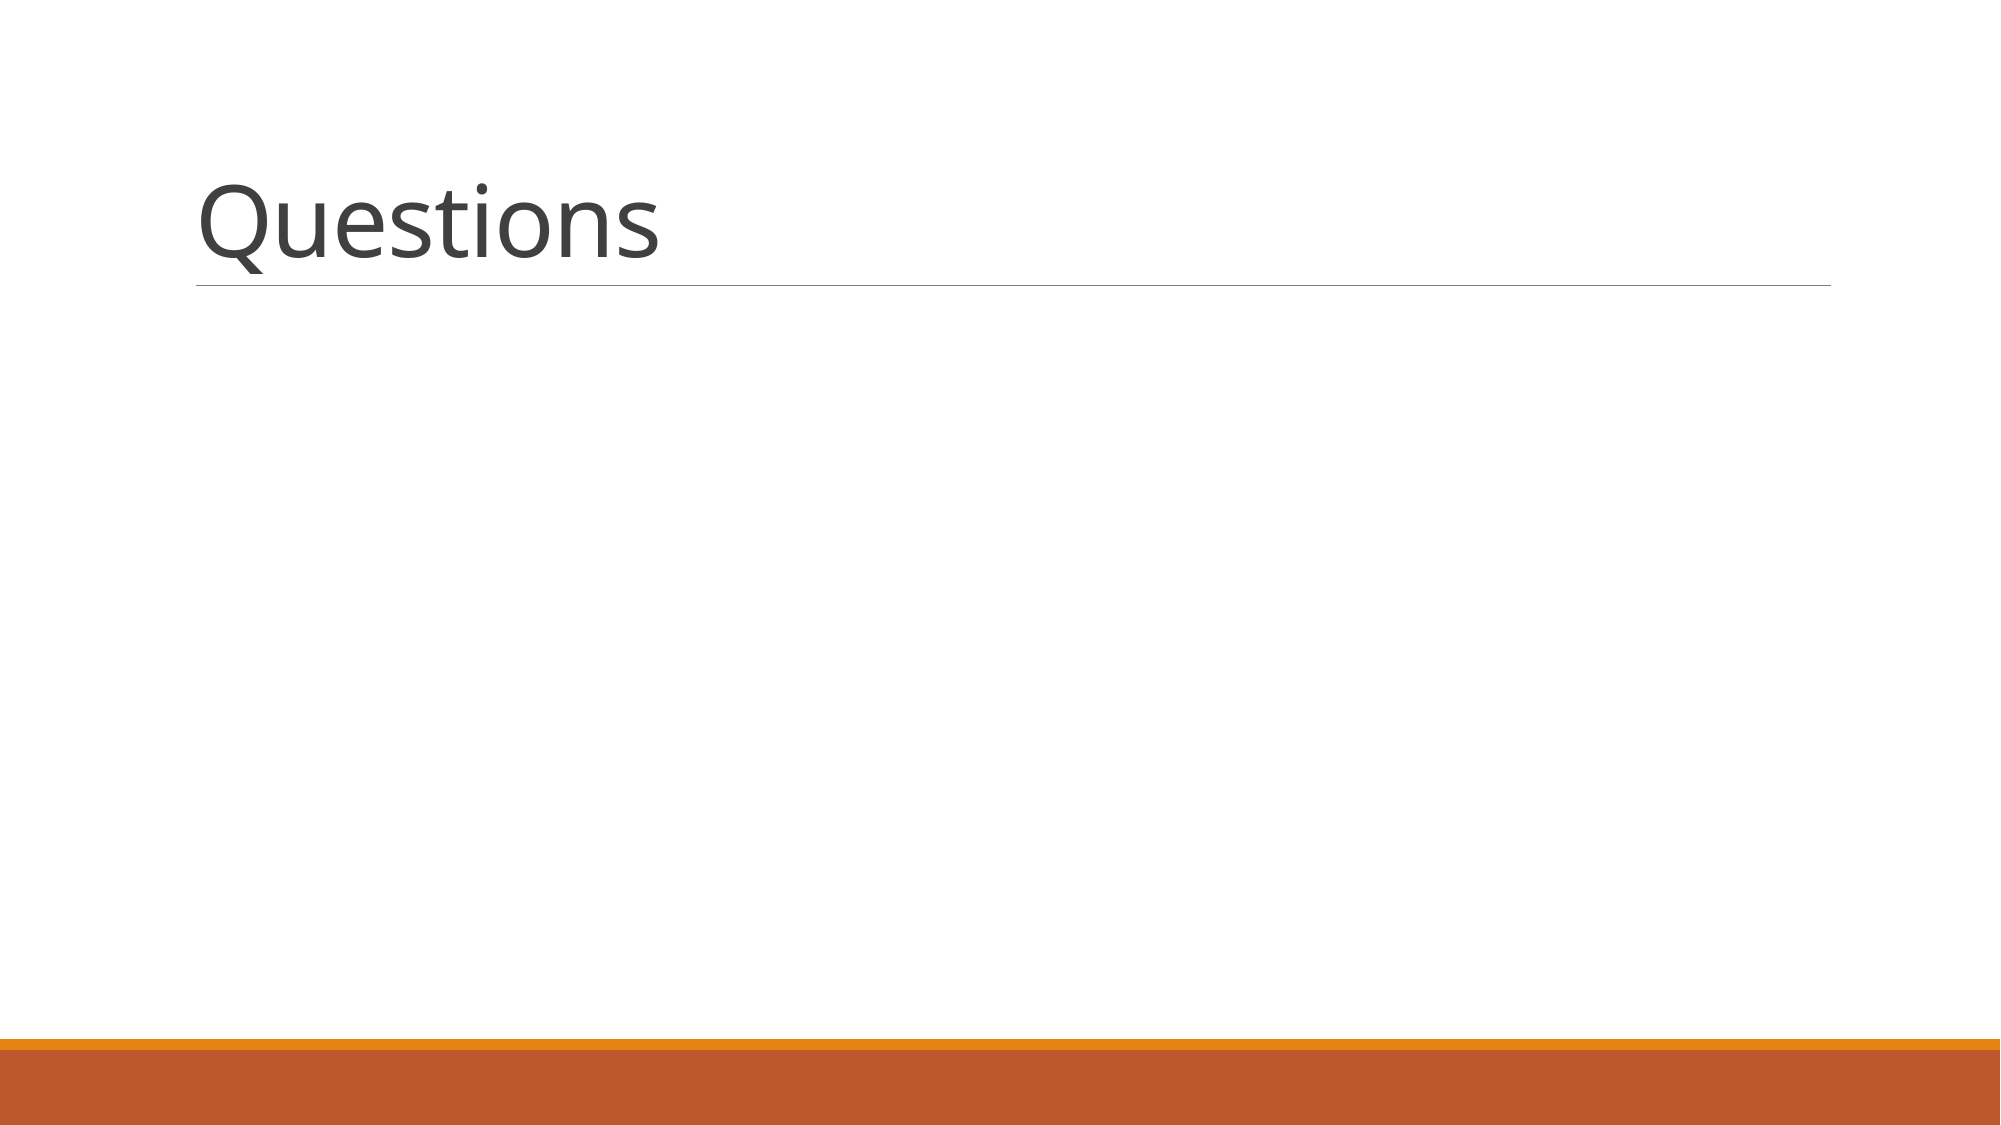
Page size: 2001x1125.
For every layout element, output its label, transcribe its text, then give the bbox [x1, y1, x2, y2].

title Questions [180, 47, 1830, 285]
